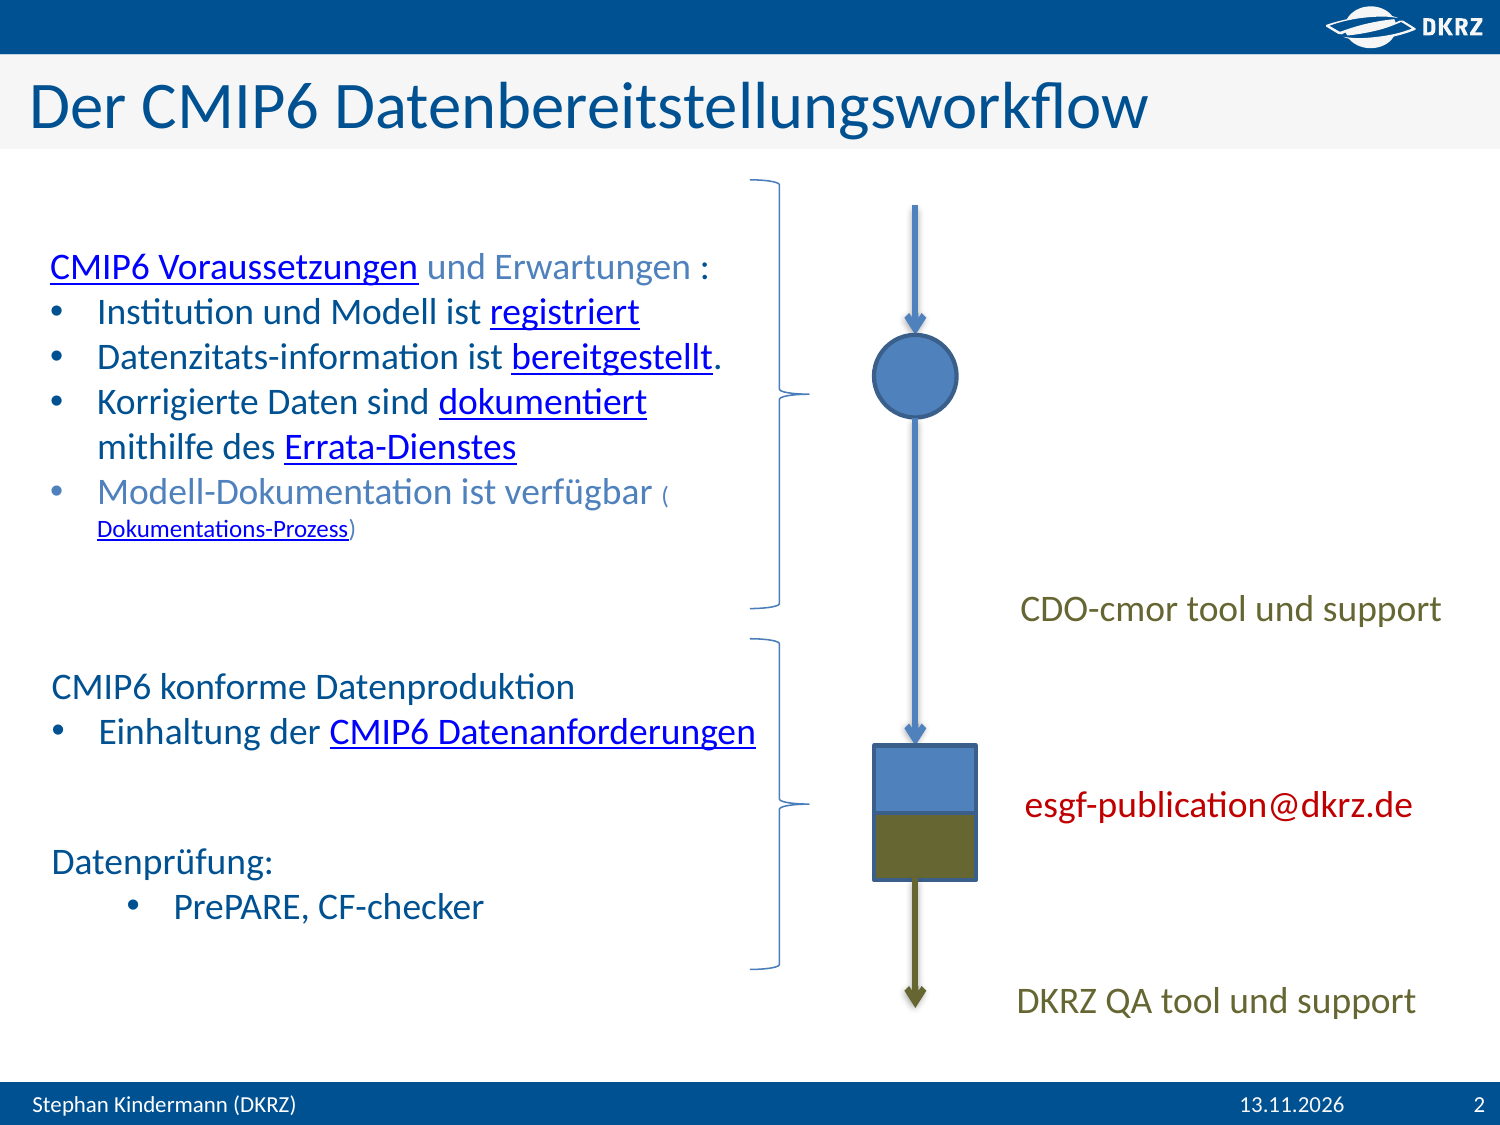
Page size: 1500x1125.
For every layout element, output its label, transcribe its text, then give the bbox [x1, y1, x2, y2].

text_box [871, 332, 959, 420]
text_box CMIP6 Voraussetzungen und Erwartungen : Institution und Modell ist registriert Datenzitats-information ist bereitgestellt. Korrigierte Daten sind dokumentiert mithilfe des Errata-Dienstes Modell-Dokumentation ist verfügbar (Dokumentations-Prozess) [35, 235, 749, 550]
text_box CDO-cmor tool und support [1005, 577, 1500, 637]
text_box Datenprüfung: PrePARE, CF-checker [36, 829, 616, 935]
text_box esgf-publication@dkrz.de [1009, 773, 1436, 833]
slide_number 2 [1376, 1082, 1500, 1125]
title Der CMIP6 Datenbereitstellungsworkflow [0, 54, 1500, 149]
text_box CMIP6 konforme Datenproduktion Einhaltung der CMIP6 Datenanforderungen [36, 654, 781, 805]
text_box [872, 743, 978, 811]
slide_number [1187, 1082, 1360, 1125]
text_box [749, 179, 810, 610]
text_box [749, 637, 781, 654]
text_box DKRZ QA tool und support [1001, 968, 1500, 1029]
text_box [872, 811, 978, 882]
text_box [749, 799, 810, 971]
